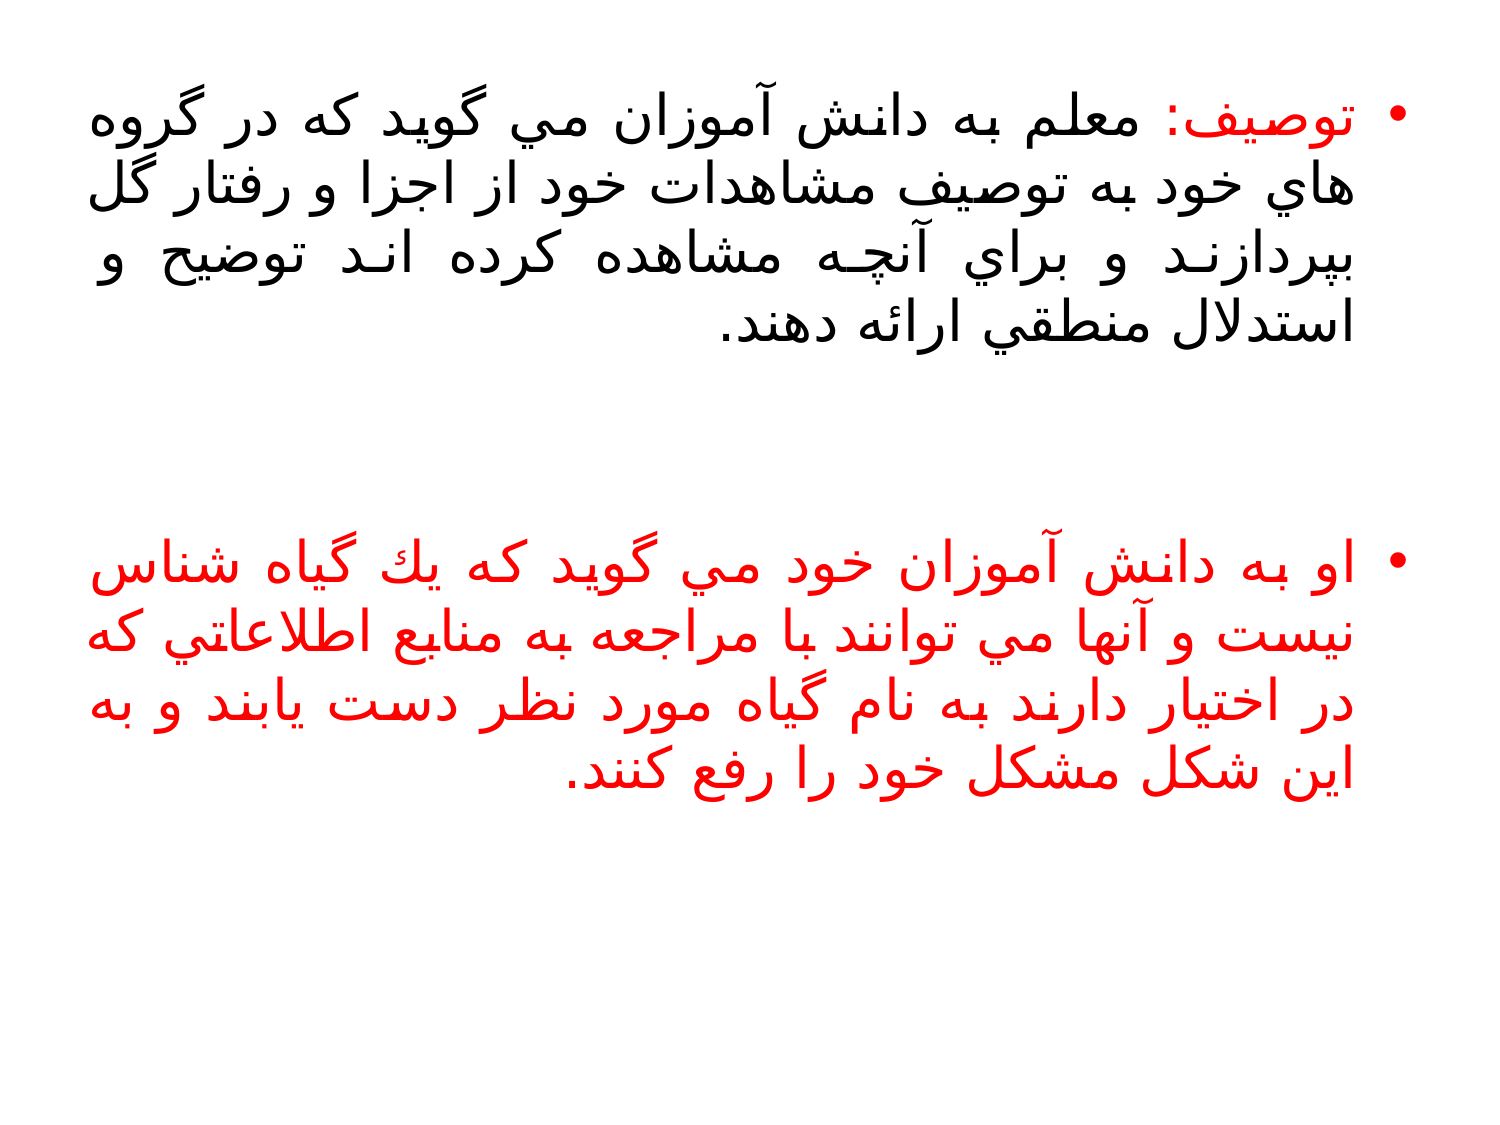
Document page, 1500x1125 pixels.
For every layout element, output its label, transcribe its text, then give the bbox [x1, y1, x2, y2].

list توصيف: معلم به دانش آموزان مي گويد كه در گروه هاي خود به توصيف مشاهدات خود از اجزا و رفتار گل بپردازند و براي آنچه مشاهده كرده اند توضيح و استدلال منطقي ارائه دهند. او به دانش آموزان خود مي گويد كه يك گياه شناس نيست و آنها مي توانند با مراجعه به منابع اطلاعاتي كه در اختيار دارند به نام گياه مورد نظر دست يابند و به اين شكل مشكل خود را رفع كنند. [70, 70, 1421, 813]
